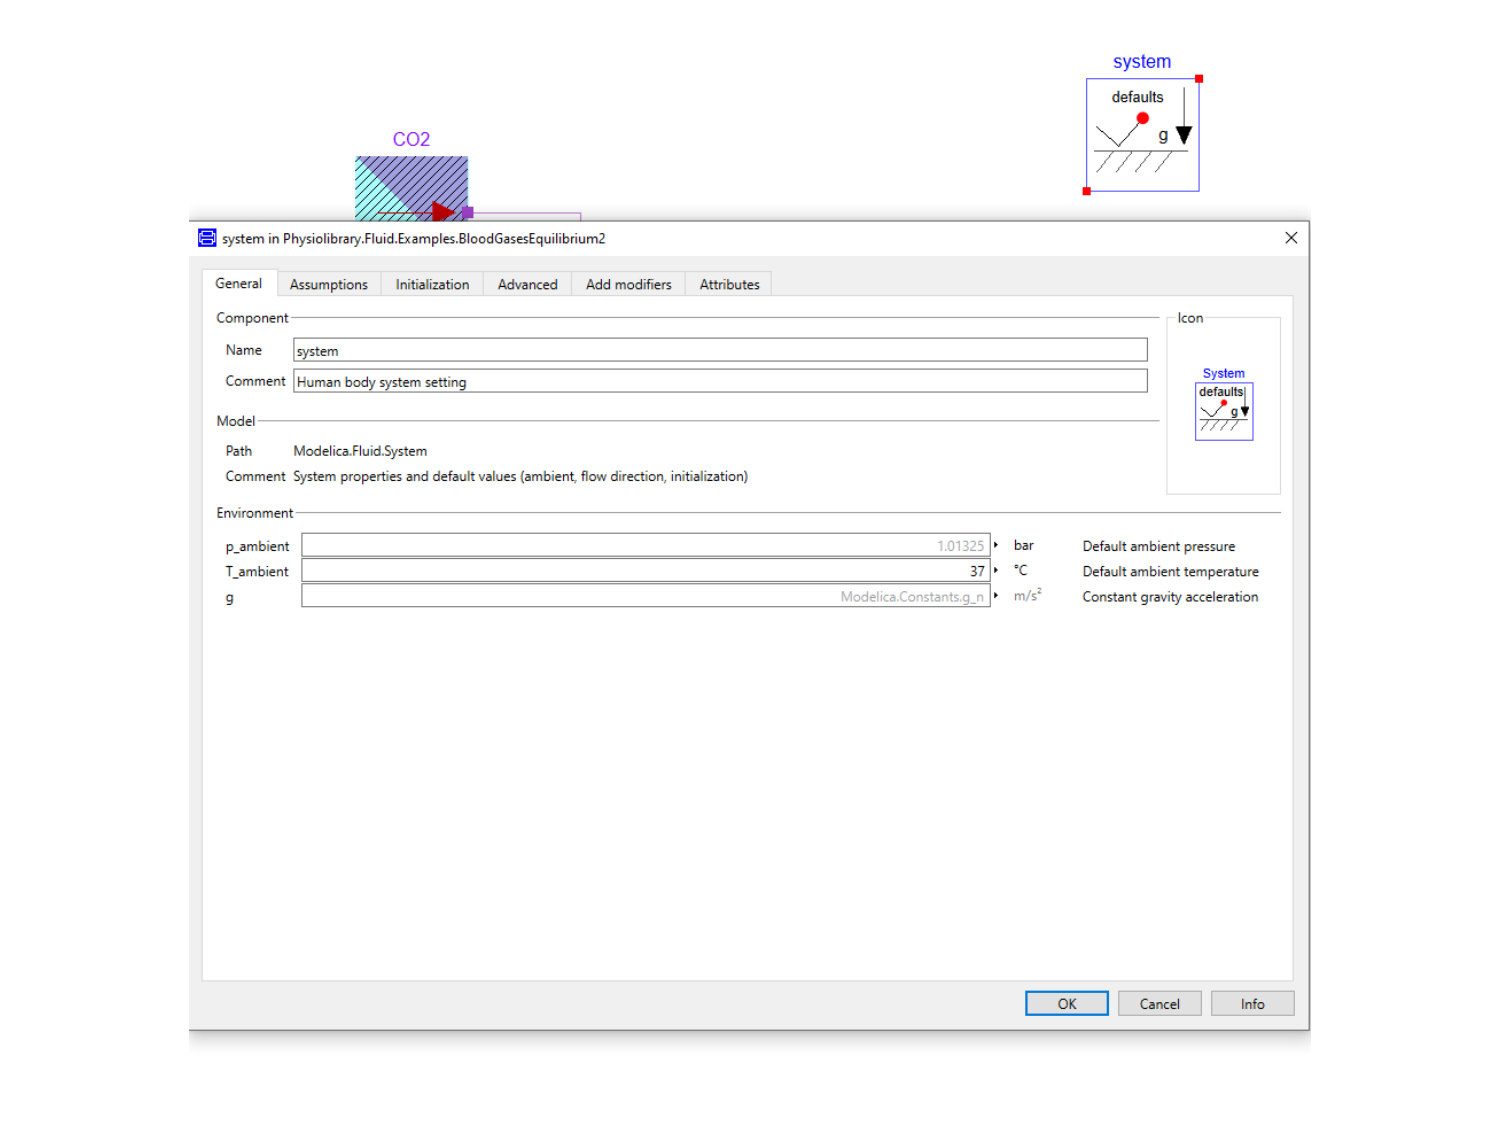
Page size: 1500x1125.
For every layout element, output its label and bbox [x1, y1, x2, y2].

picture [188, 0, 1311, 1125]
